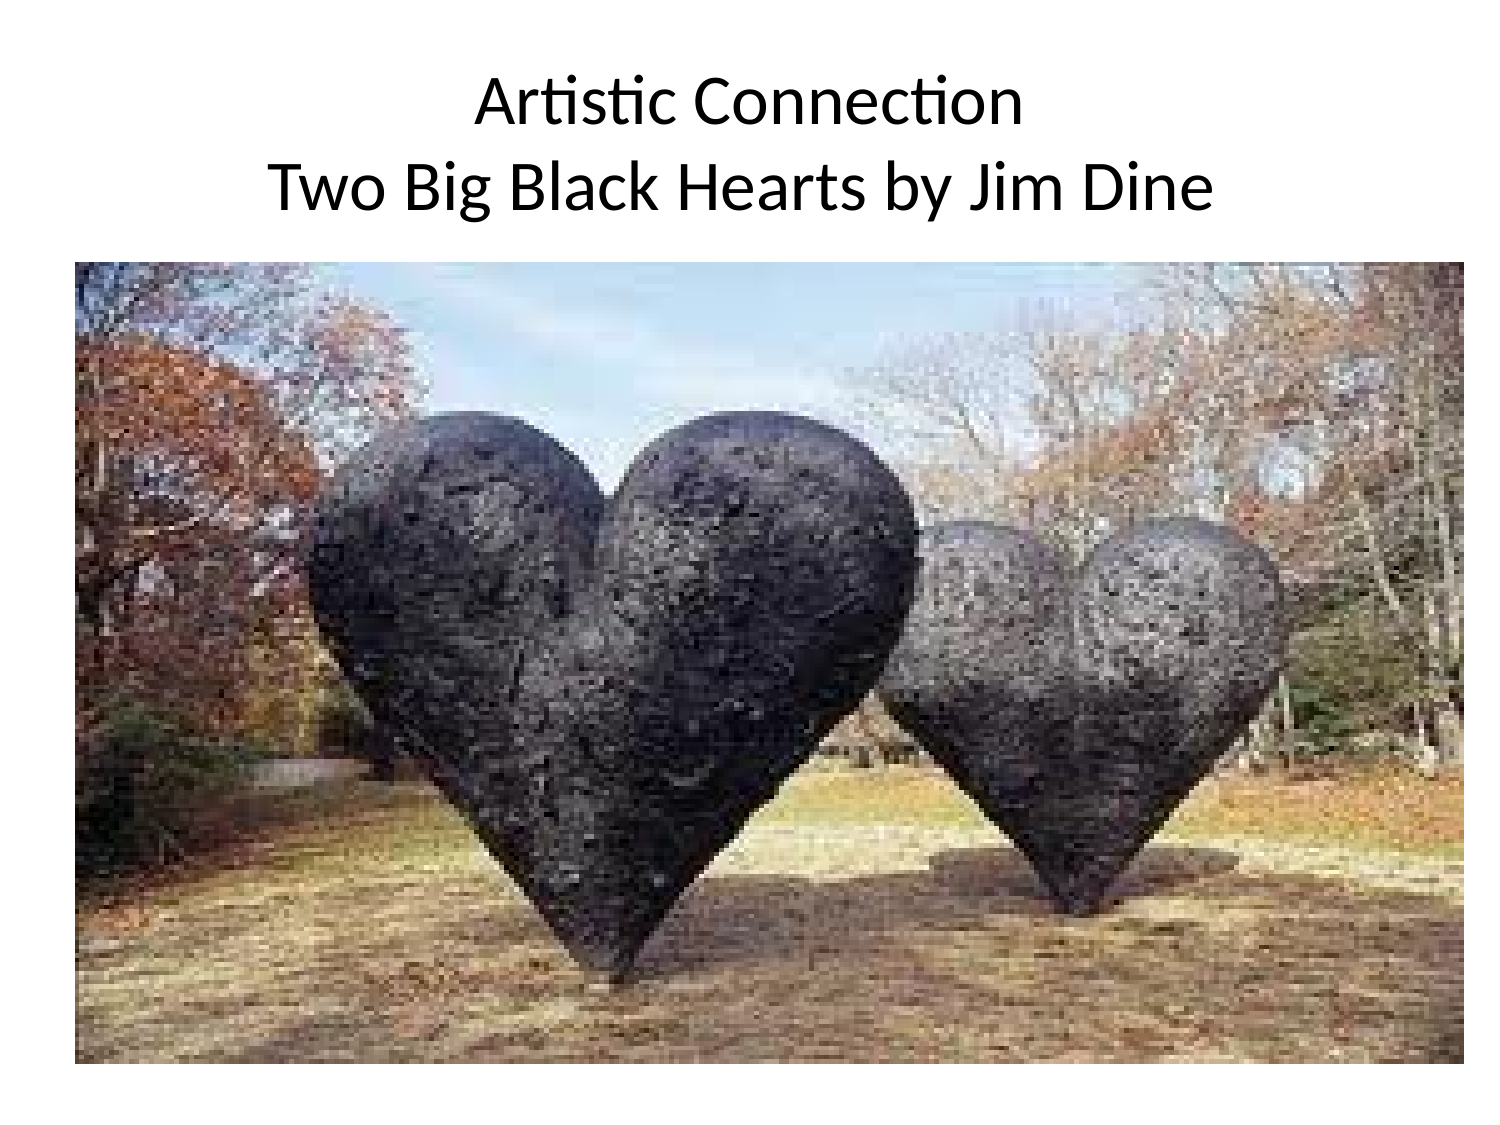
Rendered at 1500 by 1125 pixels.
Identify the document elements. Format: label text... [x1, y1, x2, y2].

picture [74, 262, 1465, 1065]
title Artistic Connection Two Big Black Hearts by Jim Dine [75, 45, 1425, 233]
